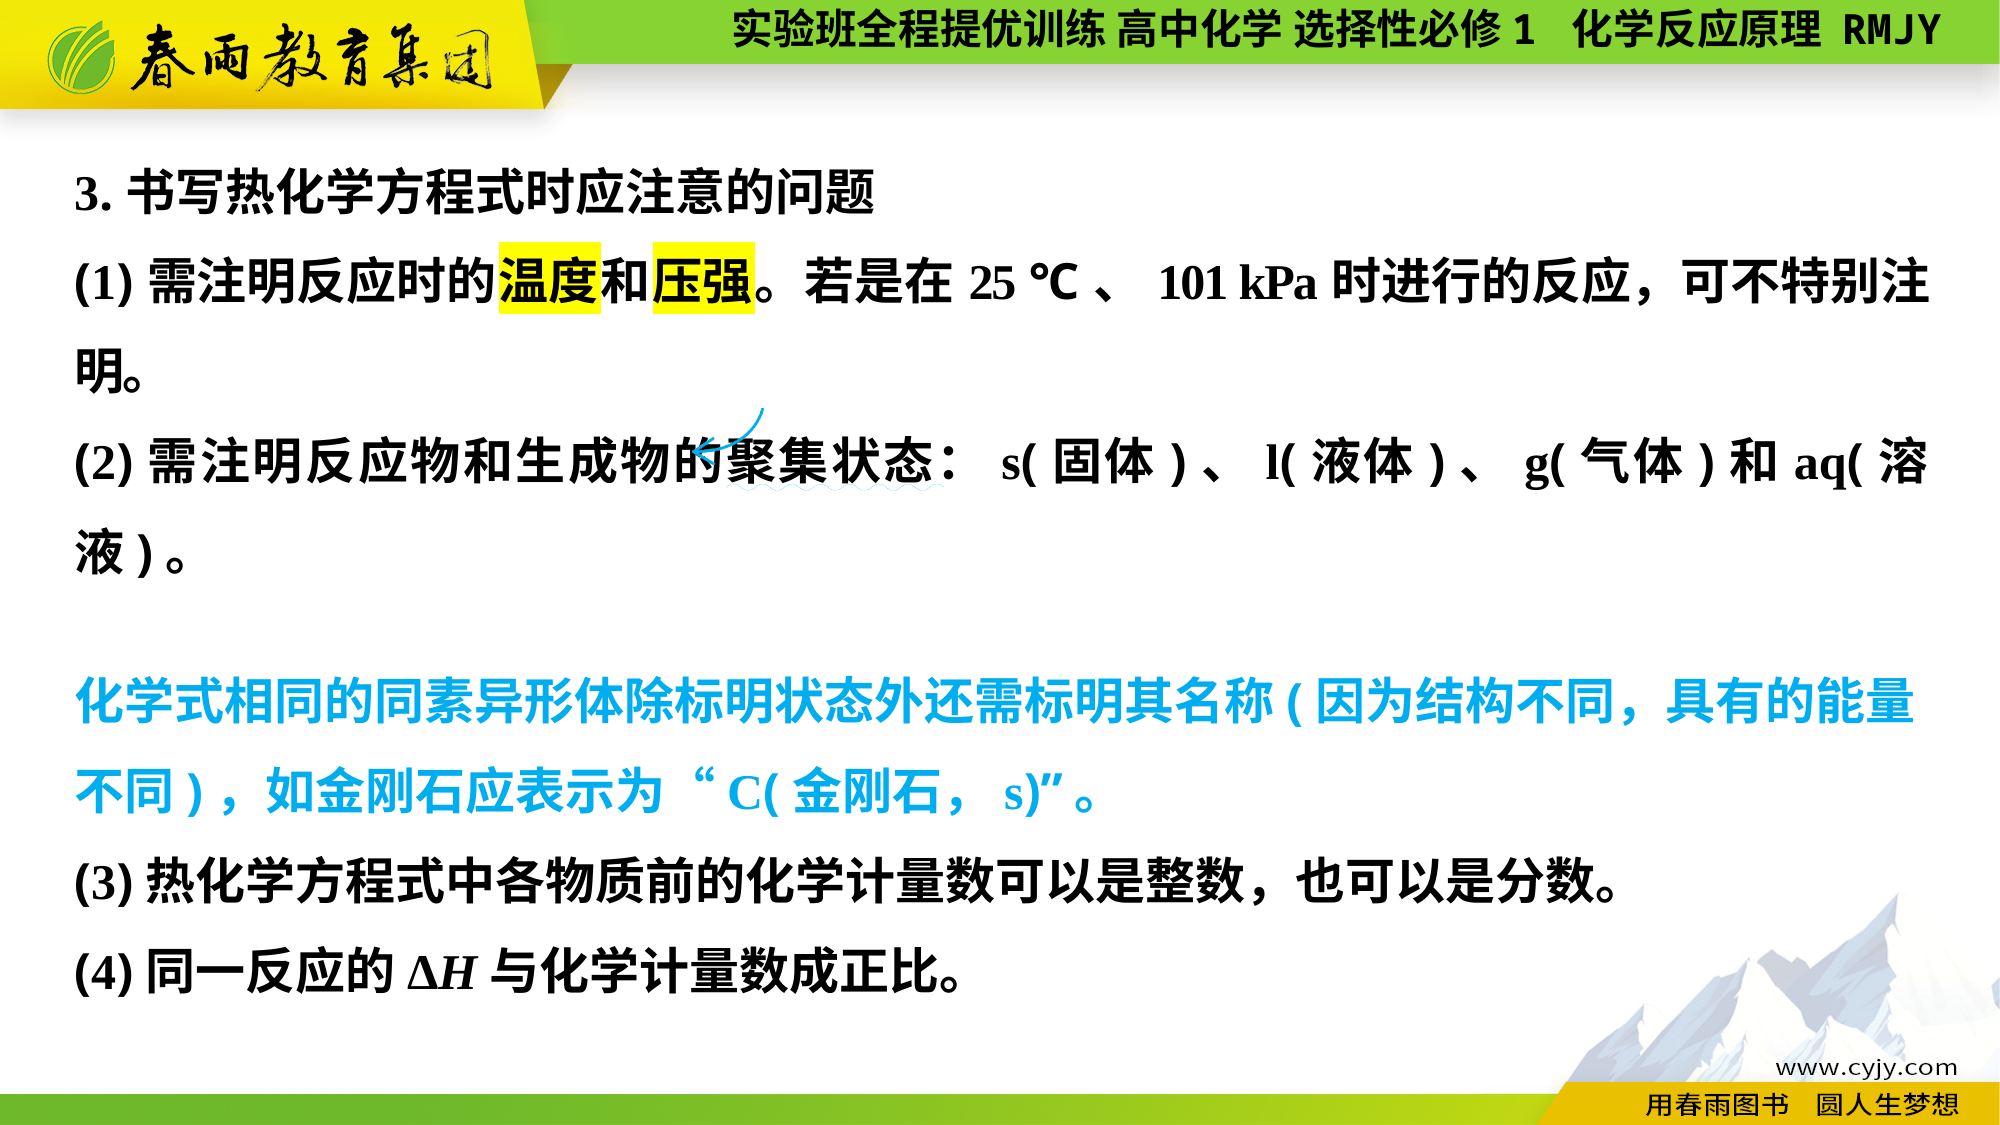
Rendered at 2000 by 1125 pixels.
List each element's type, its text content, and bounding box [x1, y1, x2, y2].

list 3.书写热化学方程式时应注意的问题 (1)需注明反应时的温度和压强。若是在25 ℃、101 kPa时进行的反应，可不特别注明。 (2)需注明反应物和生成物的聚集状态：s(固体)、l(液体)、g(气体)和aq(溶液)。 化学式相同的同素异形体除标明状态外还需标明其名称(因为结构不同，具有的能量 不同)，如金刚石应表示为“C(金刚石，s)”。 (3)热化学方程式中各物质前的化学计量数可以是整数，也可以是分数。 (4)同一反应的ΔH与化学计量数成正比。 [59, 122, 1944, 835]
picture [0, 0, 2000, 1125]
